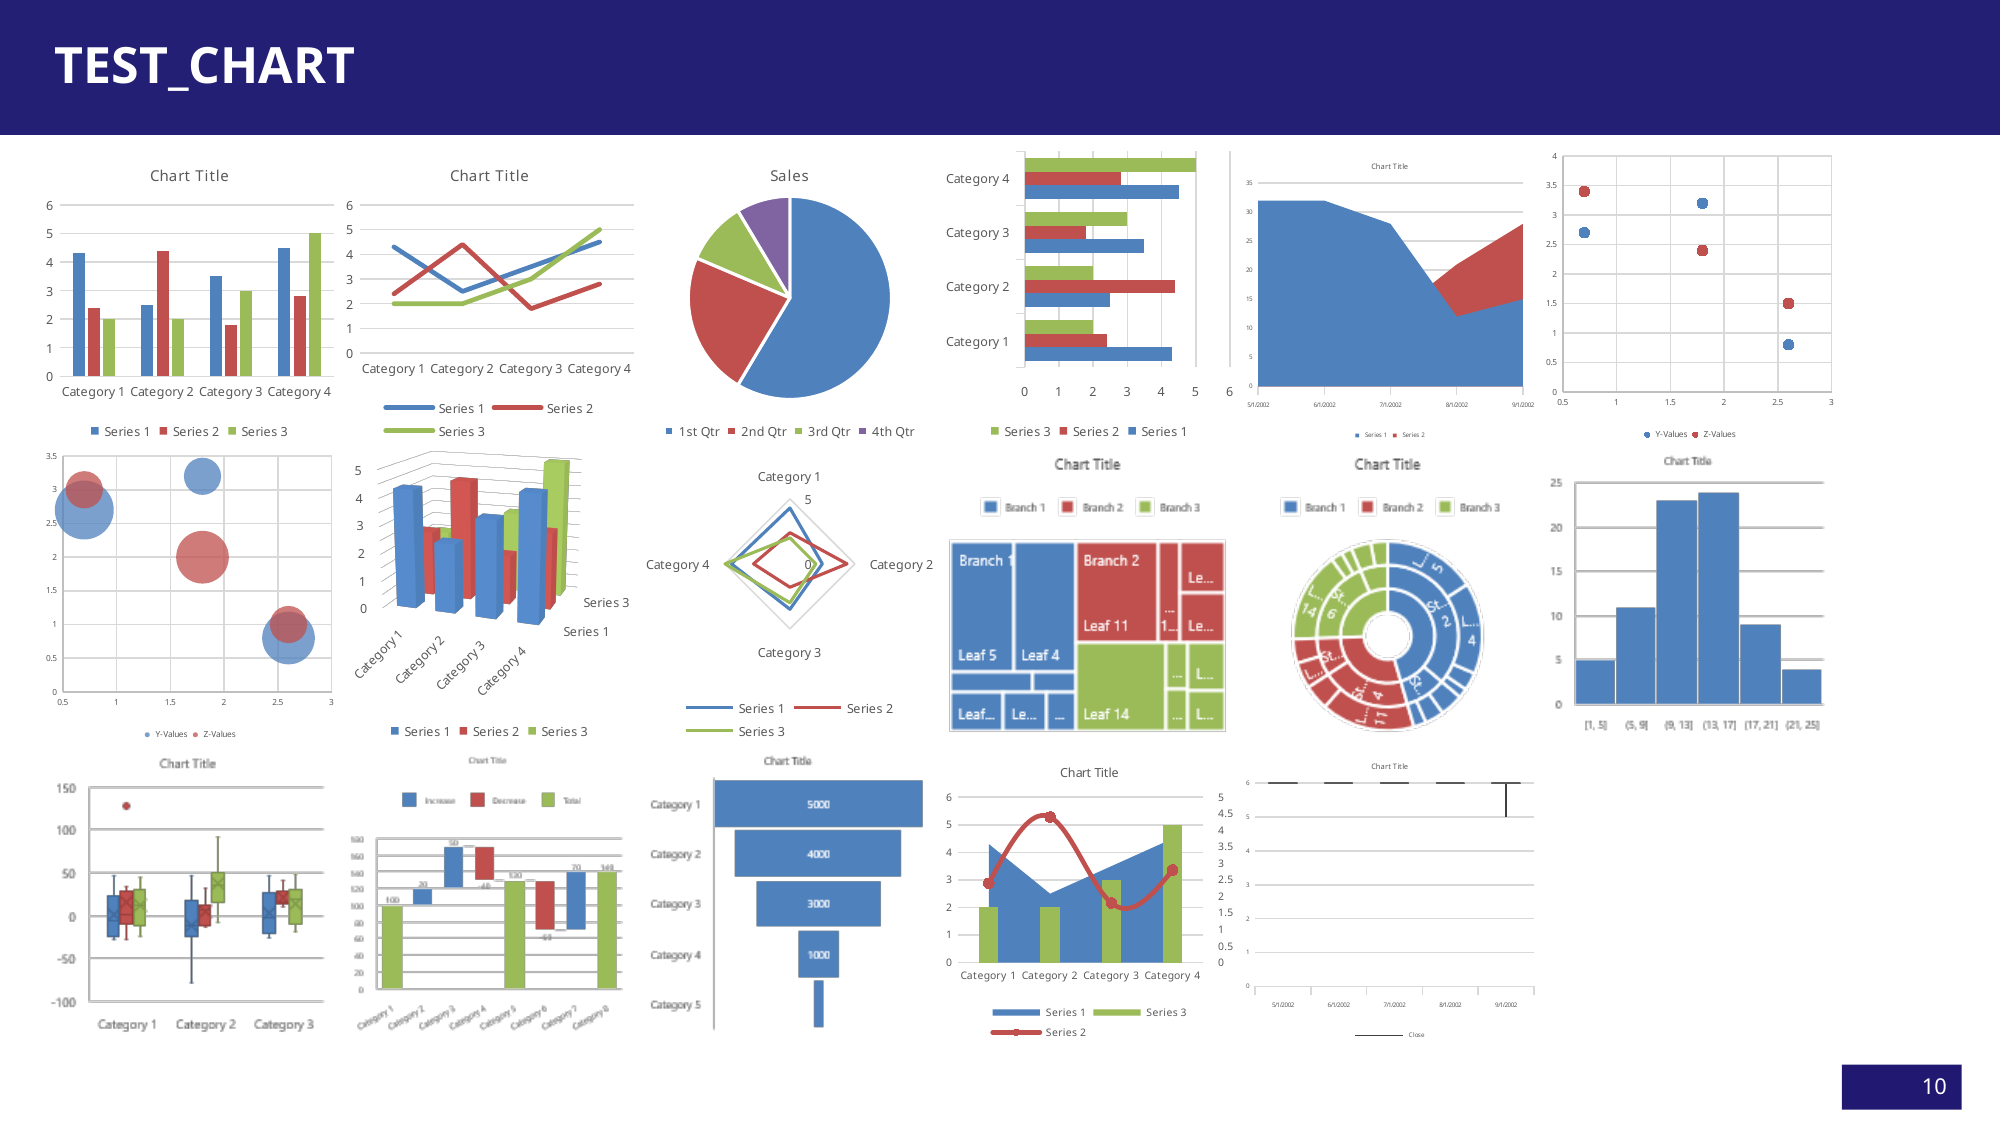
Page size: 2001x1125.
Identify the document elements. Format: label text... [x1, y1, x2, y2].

chart [39, 145, 1840, 1046]
picture [39, 746, 939, 1046]
picture [940, 446, 1840, 746]
title test_chart [39, 15, 1960, 120]
